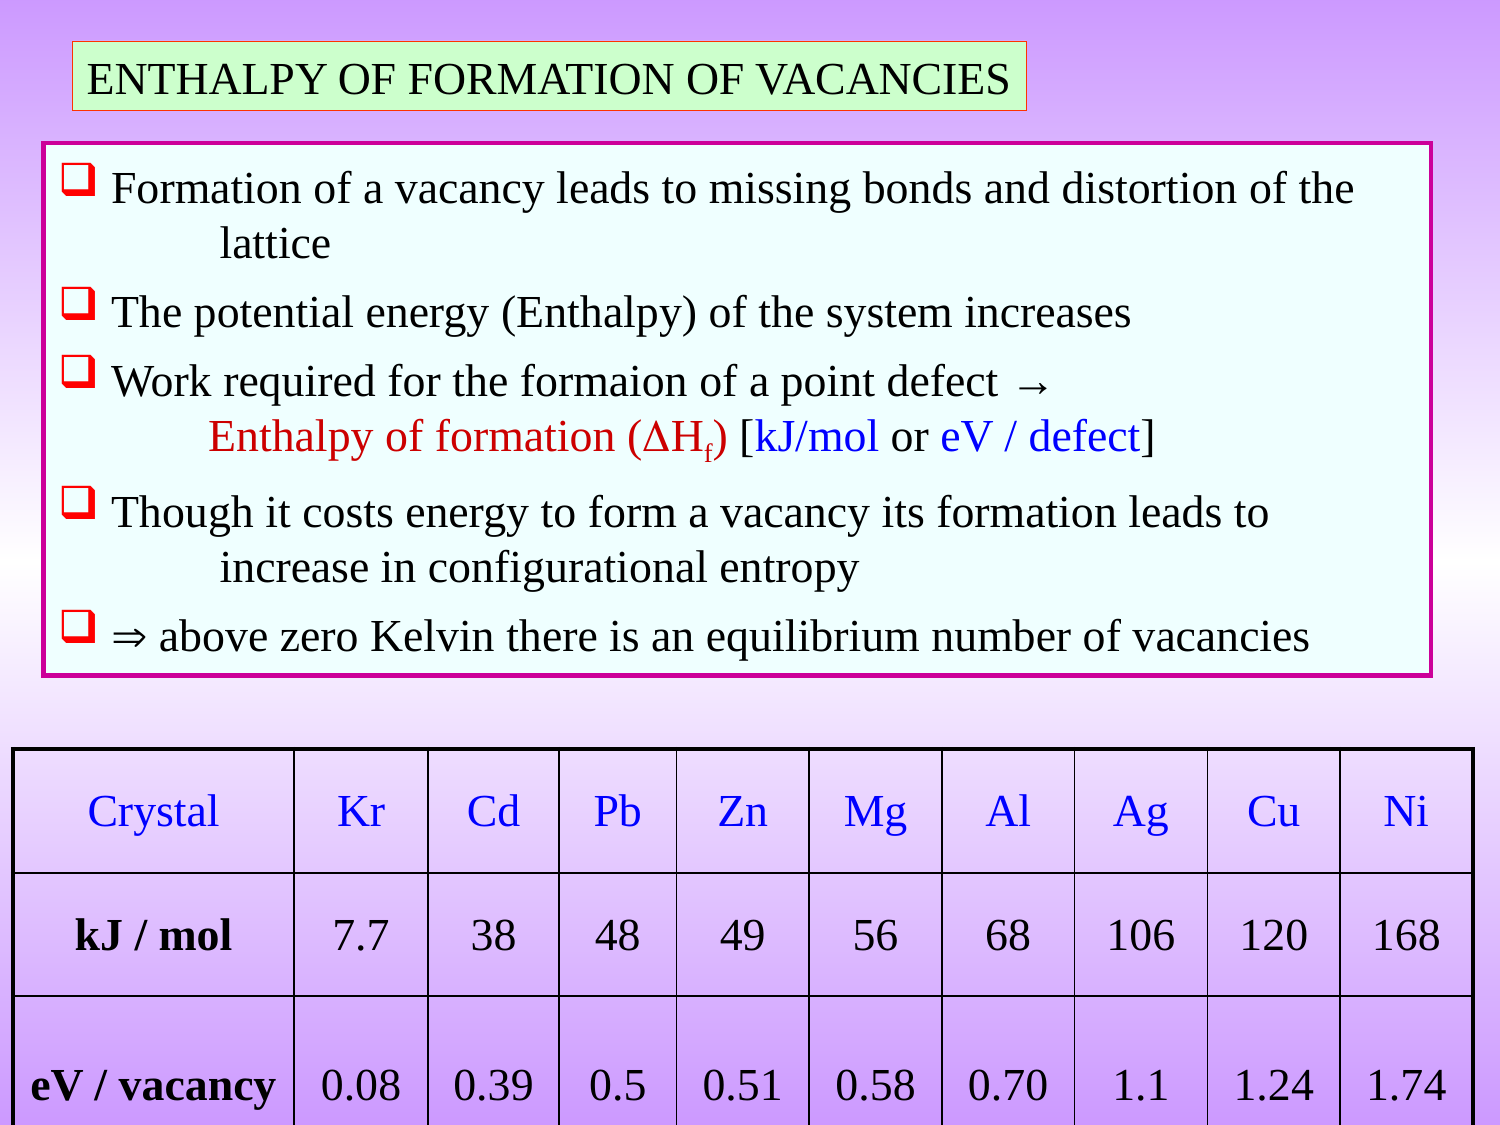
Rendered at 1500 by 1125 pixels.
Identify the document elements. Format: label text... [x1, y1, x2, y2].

table_cell 48 [560, 874, 676, 995]
table_header Mg [810, 751, 941, 872]
table_cell 0.39 [429, 997, 558, 1125]
table_cell 0.51 [677, 997, 808, 1125]
table_cell 120 [1208, 874, 1339, 995]
table_cell 7.7 [295, 874, 427, 995]
table_header Cu [1208, 751, 1339, 872]
text_box Formation of a vacancy leads to missing bonds and distortion of the lattice The potential energy (Enthalpy) of the system increases Work required for the formaion of a point defect → Enthalpy of formation (Hf) [kJ/mol or eV / defect] Though it costs energy to form a vacancy its formation leads to increase in configurational entropy  above zero Kelvin there is an equilibrium number of vacancies [43, 142, 1432, 676]
table_header Ag [1075, 751, 1207, 872]
table_cell 0.08 [295, 997, 427, 1125]
table_cell 0.58 [810, 997, 941, 1125]
table_cell 1.74 [1341, 997, 1471, 1125]
table_cell 106 [1075, 874, 1207, 995]
text_box ENTHALPY OF FORMATION OF VACANCIES [71, 40, 1027, 111]
table_cell 1.1 [1075, 997, 1207, 1125]
table_header Pb [560, 751, 676, 872]
table_header Al [943, 751, 1074, 872]
table_header Crystal [15, 751, 293, 872]
table_cell 0.70 [943, 997, 1074, 1125]
table_cell 56 [810, 874, 941, 995]
table_header Cd [429, 751, 558, 872]
table_cell kJ / mol [15, 874, 293, 995]
table_cell 49 [677, 874, 808, 995]
table_cell 38 [429, 874, 558, 995]
table_header Ni [1341, 751, 1471, 872]
table_header Zn [677, 751, 808, 872]
table_cell 0.5 [560, 997, 676, 1125]
table_header Kr [295, 751, 427, 872]
table_cell 168 [1341, 874, 1471, 995]
table_cell 1.24 [1208, 997, 1339, 1125]
table_cell eV / vacancy [15, 997, 293, 1125]
table_cell 68 [943, 874, 1074, 995]
